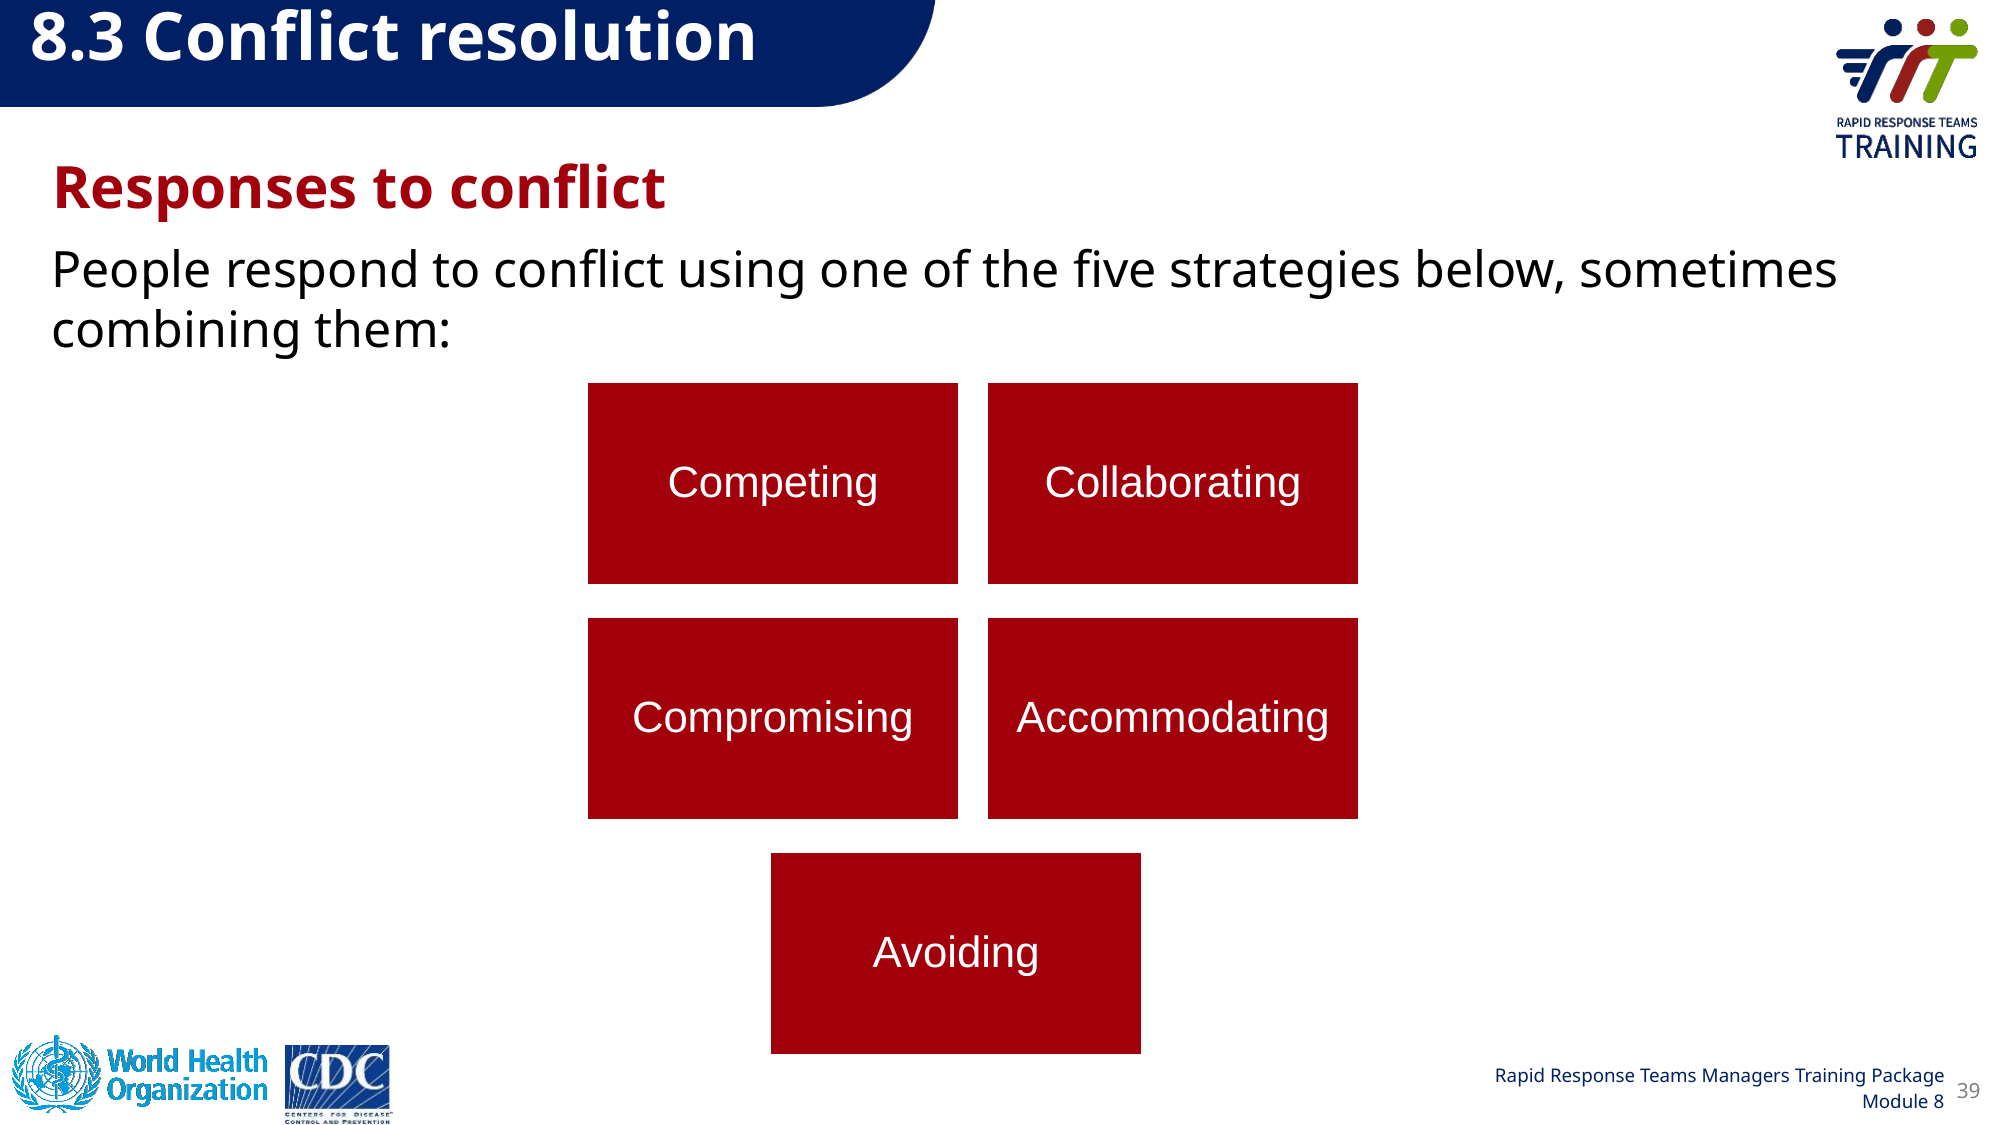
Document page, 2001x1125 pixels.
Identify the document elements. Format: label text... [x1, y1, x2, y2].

picture [38, 1044, 53, 1052]
text_box People respond to conflict using one of the five strategies below, sometimes combining them: [43, 230, 1859, 366]
picture [43, 1088, 54, 1094]
picture [50, 1109, 62, 1113]
list 8.3 Conflict resolution [22, 0, 1535, 99]
picture [285, 1045, 393, 1124]
picture [38, 1092, 54, 1100]
picture [28, 1054, 36, 1077]
picture [34, 1058, 41, 1077]
picture [1835, 19, 1978, 167]
slide_number 39 [1937, 1070, 2000, 1124]
picture [12, 1084, 46, 1113]
picture [36, 1035, 267, 1113]
title Responses to conflict [44, 130, 1771, 230]
picture [12, 1035, 53, 1067]
picture [46, 1056, 54, 1061]
picture [0, 0, 936, 107]
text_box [588, 383, 1358, 1054]
